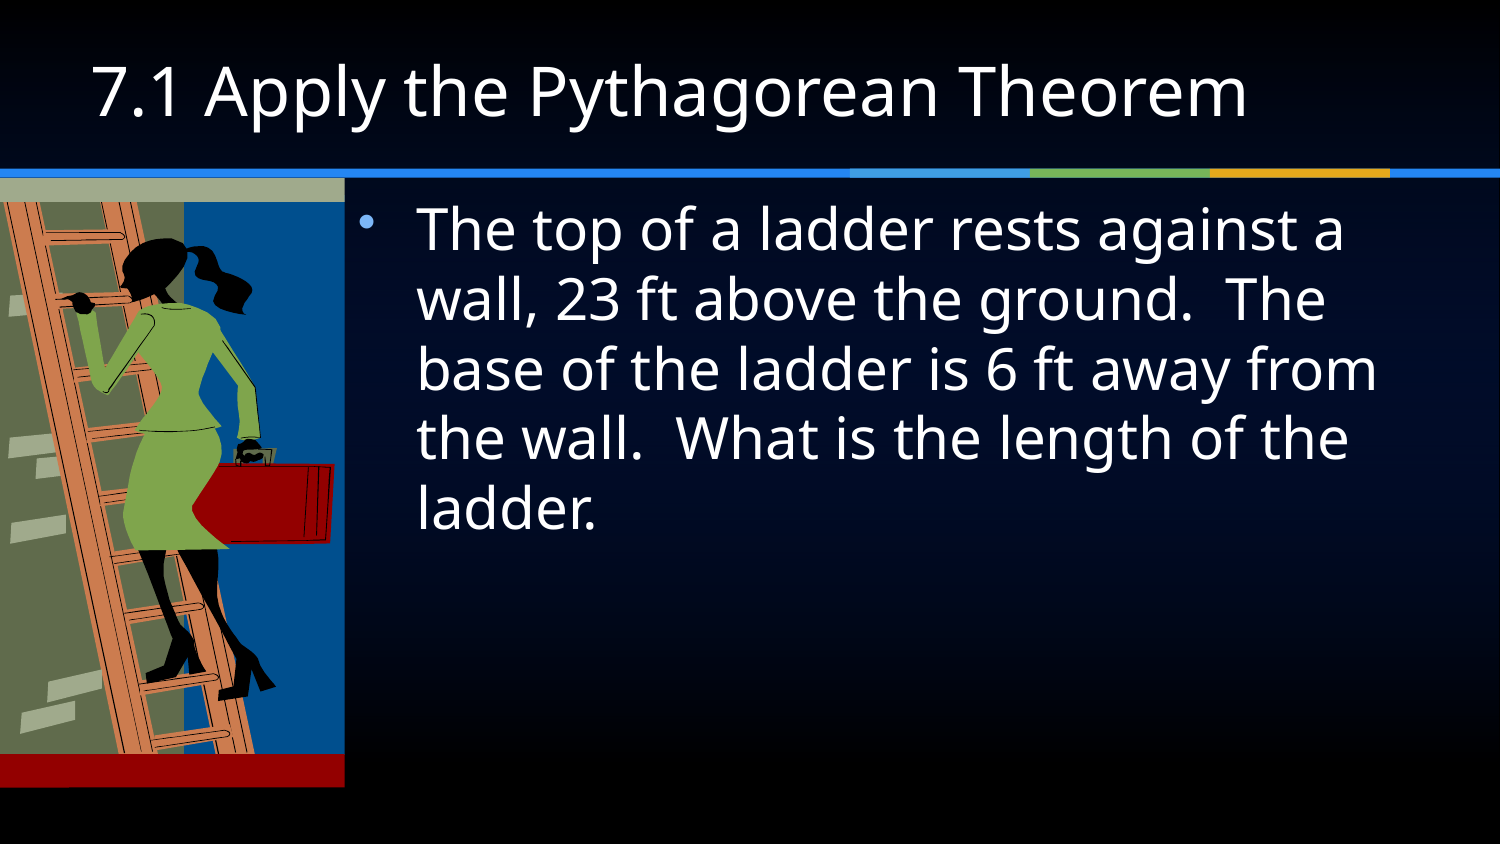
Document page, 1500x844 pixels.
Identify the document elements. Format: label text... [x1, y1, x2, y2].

title 7.1 Apply the Pythagorean Theorem [75, 18, 1425, 160]
picture [0, 177, 346, 788]
list The top of a ladder rests against a wall, 23 ft above the ground. The base of the ladder is 6 ft away from the wall. What is the length of the ladder. [346, 184, 1425, 754]
